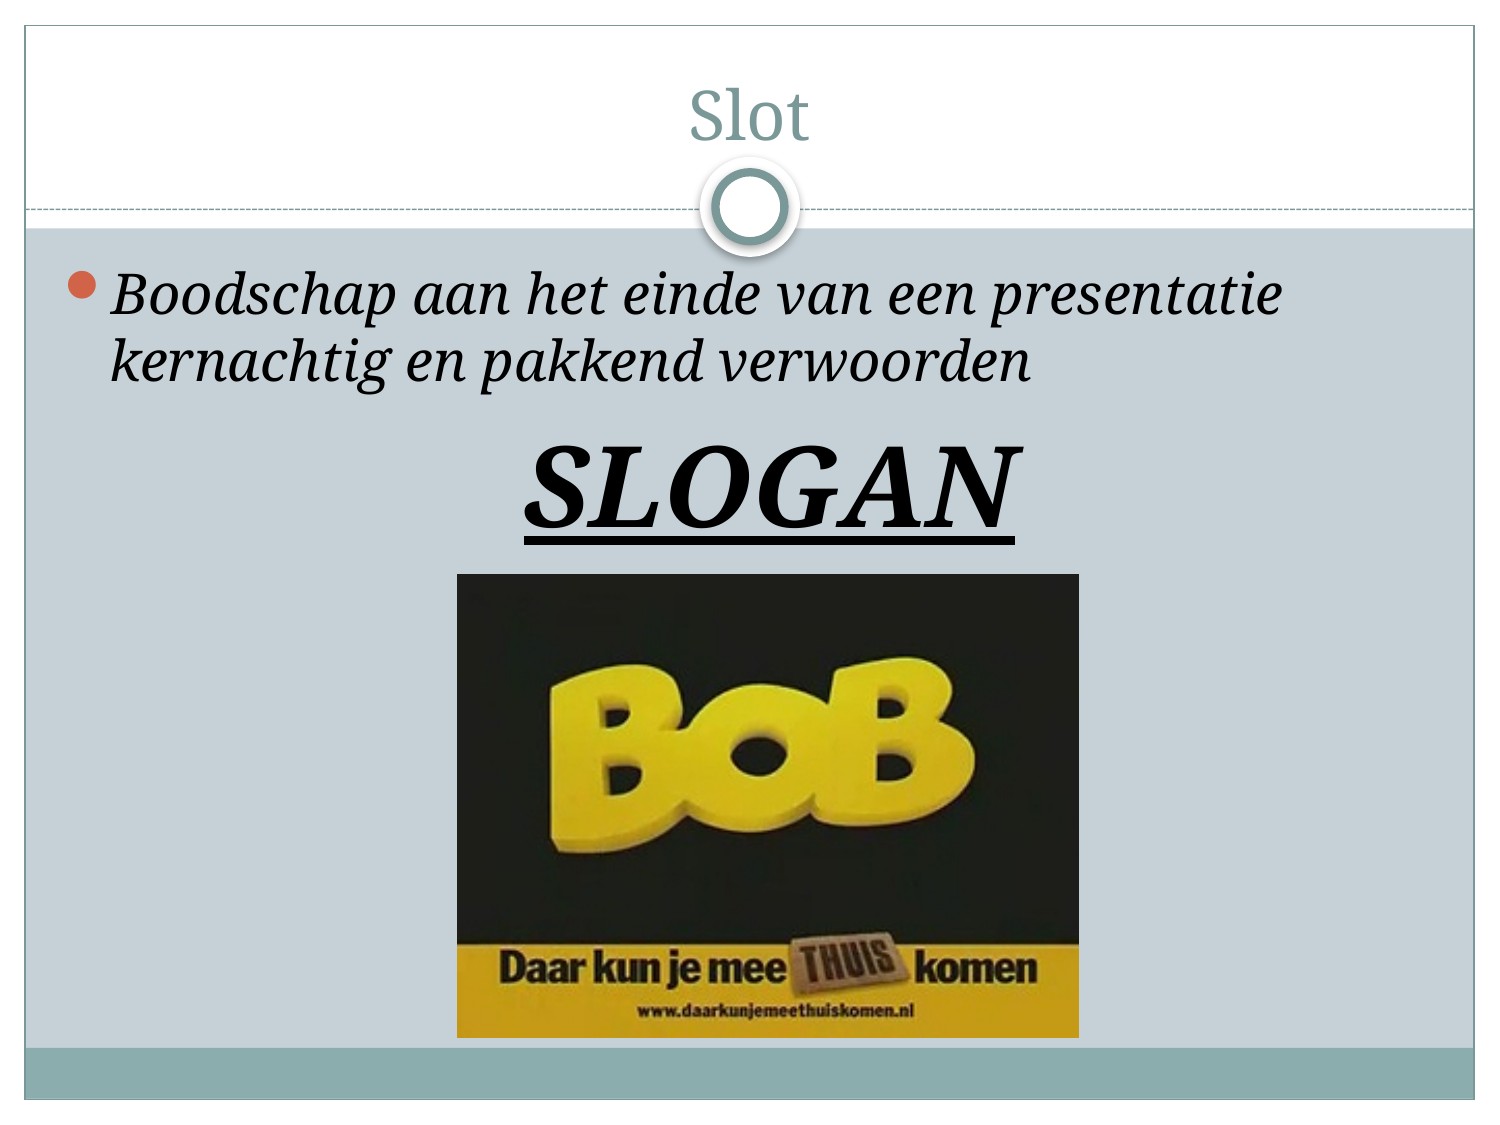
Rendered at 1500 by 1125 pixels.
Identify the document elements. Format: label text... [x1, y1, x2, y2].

title Slot [49, 37, 1450, 162]
picture [456, 573, 1079, 1039]
list Boodschap aan het einde van een presentatie kernachtig en pakkend verwoorden SLOGAN [49, 250, 1445, 1001]
